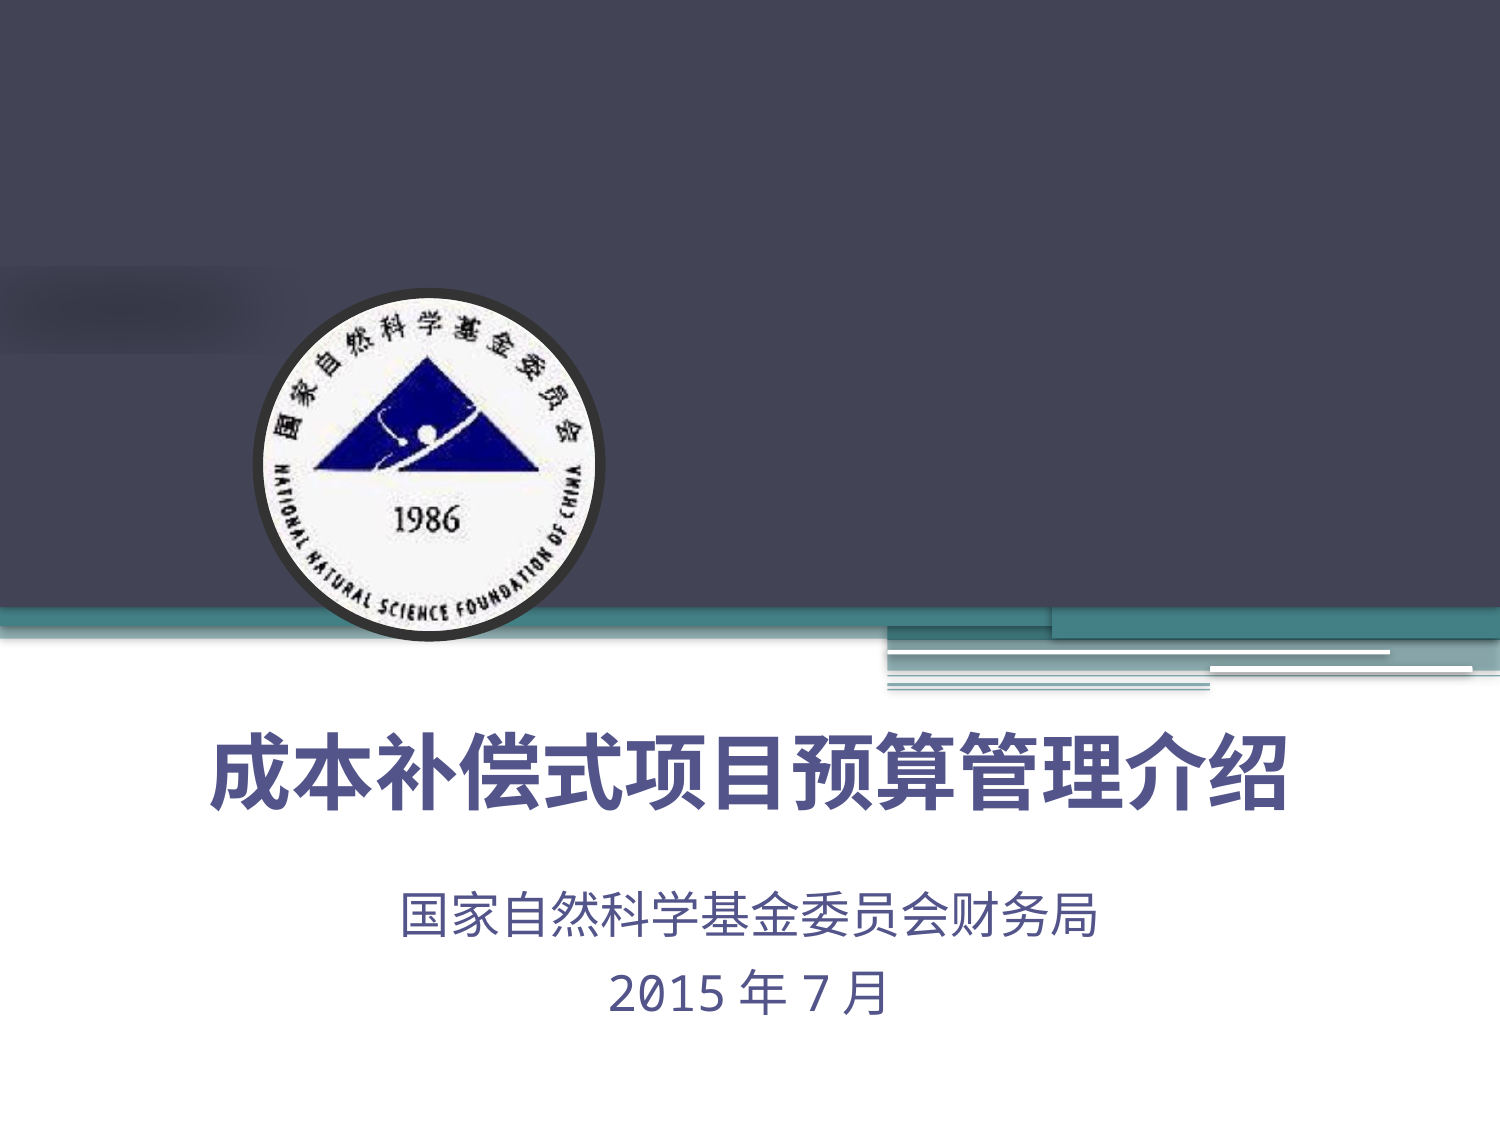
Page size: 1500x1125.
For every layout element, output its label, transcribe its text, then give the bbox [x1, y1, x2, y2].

picture [257, 292, 601, 637]
text_box 成本补偿式项目预算管理介绍 国家自然科学基金委员会财务局 2015年7月 [0, 632, 1500, 1029]
